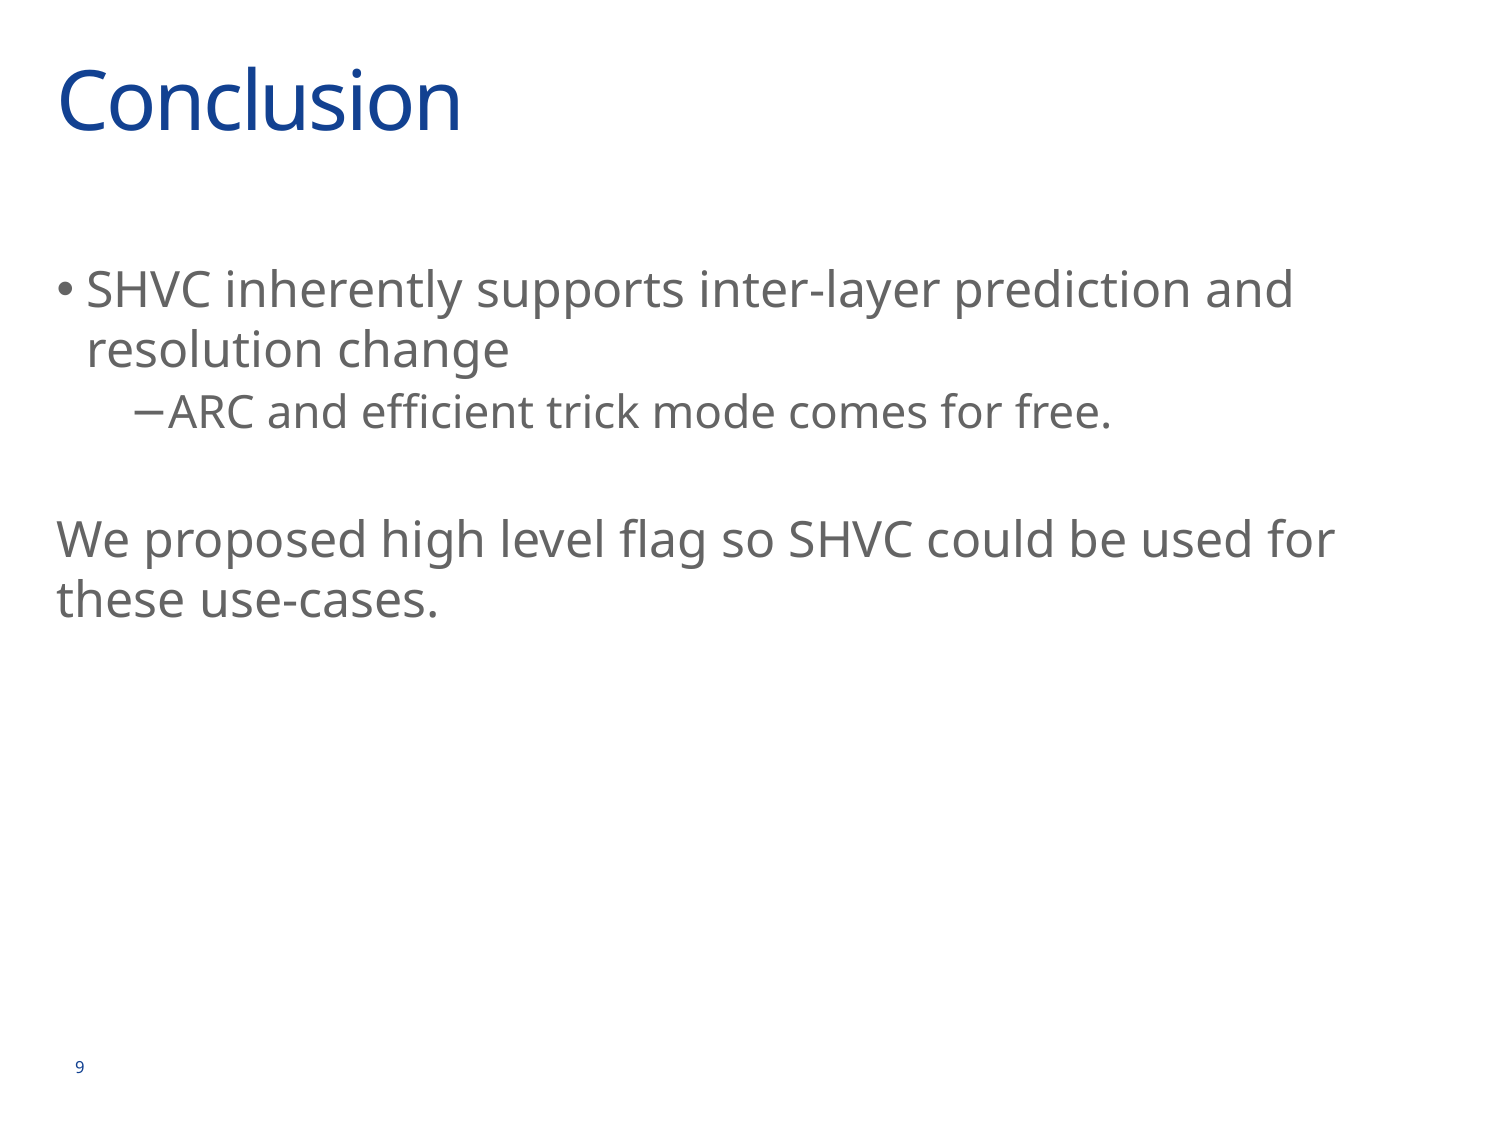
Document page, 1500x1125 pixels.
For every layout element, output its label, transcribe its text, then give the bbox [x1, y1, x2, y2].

slide_number 9 [75, 1058, 124, 1079]
list SHVC inherently supports inter-layer prediction and resolution change ARC and efficient trick mode comes for free. We proposed high level flag so SHVC could be used for these use-cases. [56, 257, 1436, 1035]
title Conclusion [56, 47, 1433, 149]
